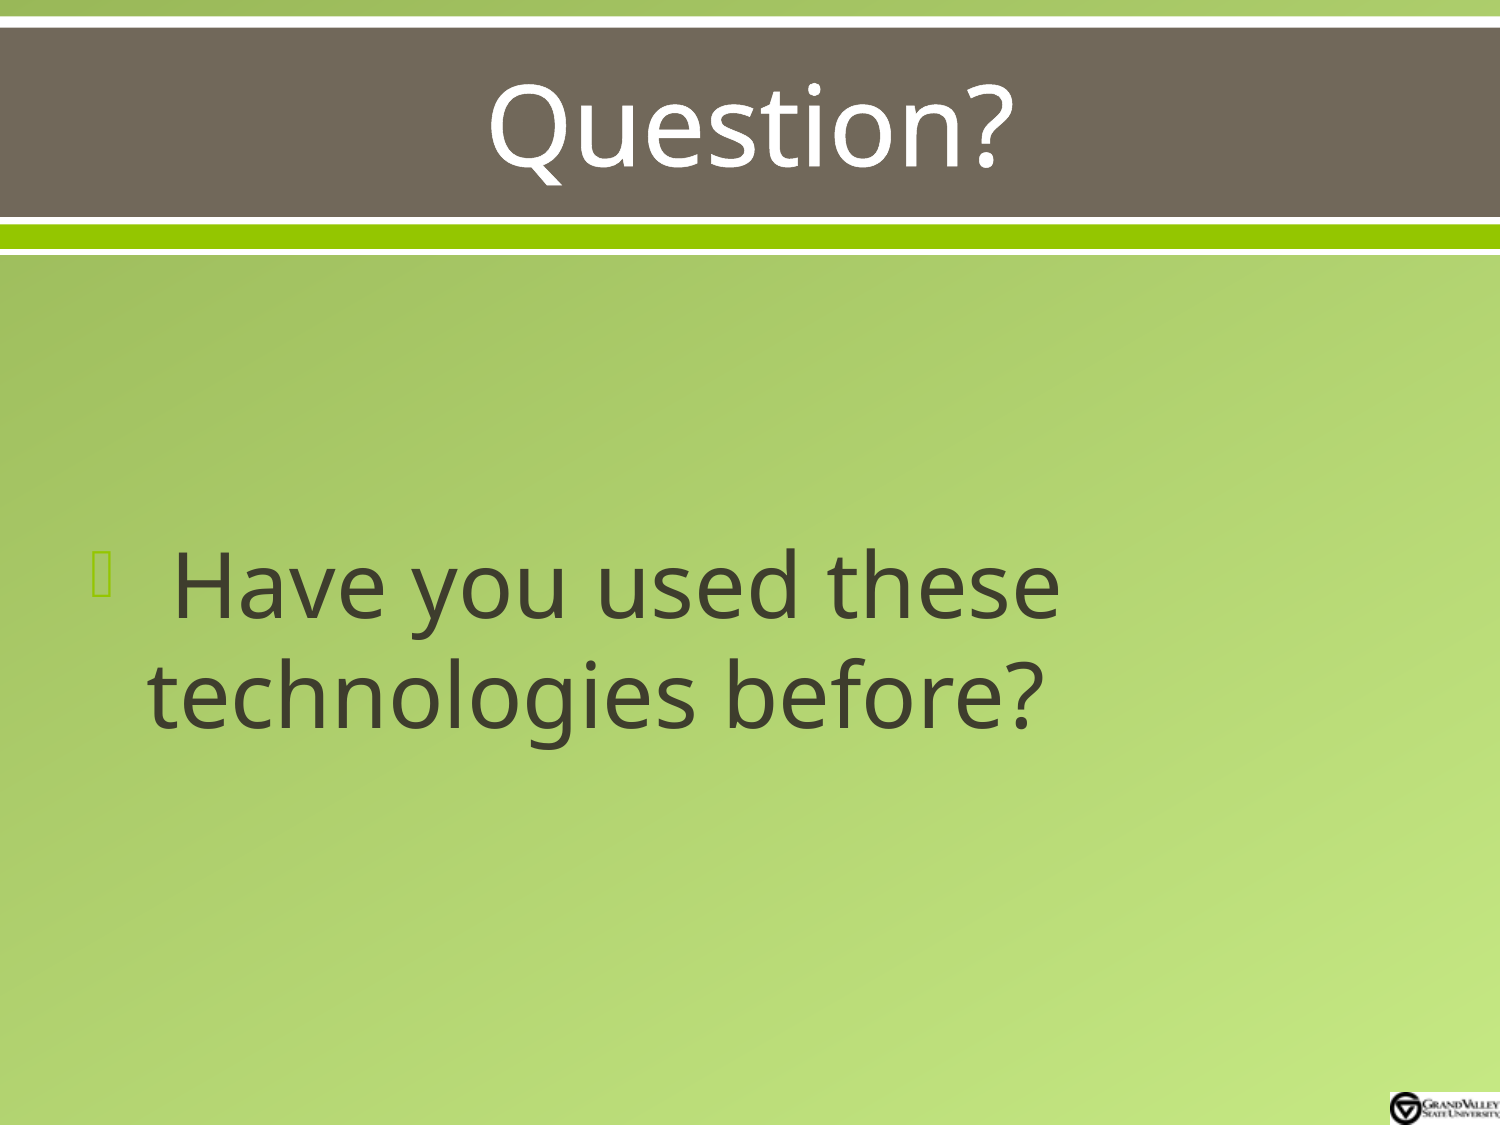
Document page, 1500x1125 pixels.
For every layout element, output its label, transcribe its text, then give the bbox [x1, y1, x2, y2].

list Have you used these technologies before? [74, 262, 1426, 1006]
picture [1390, 1091, 1500, 1125]
title Question? [75, 29, 1425, 213]
